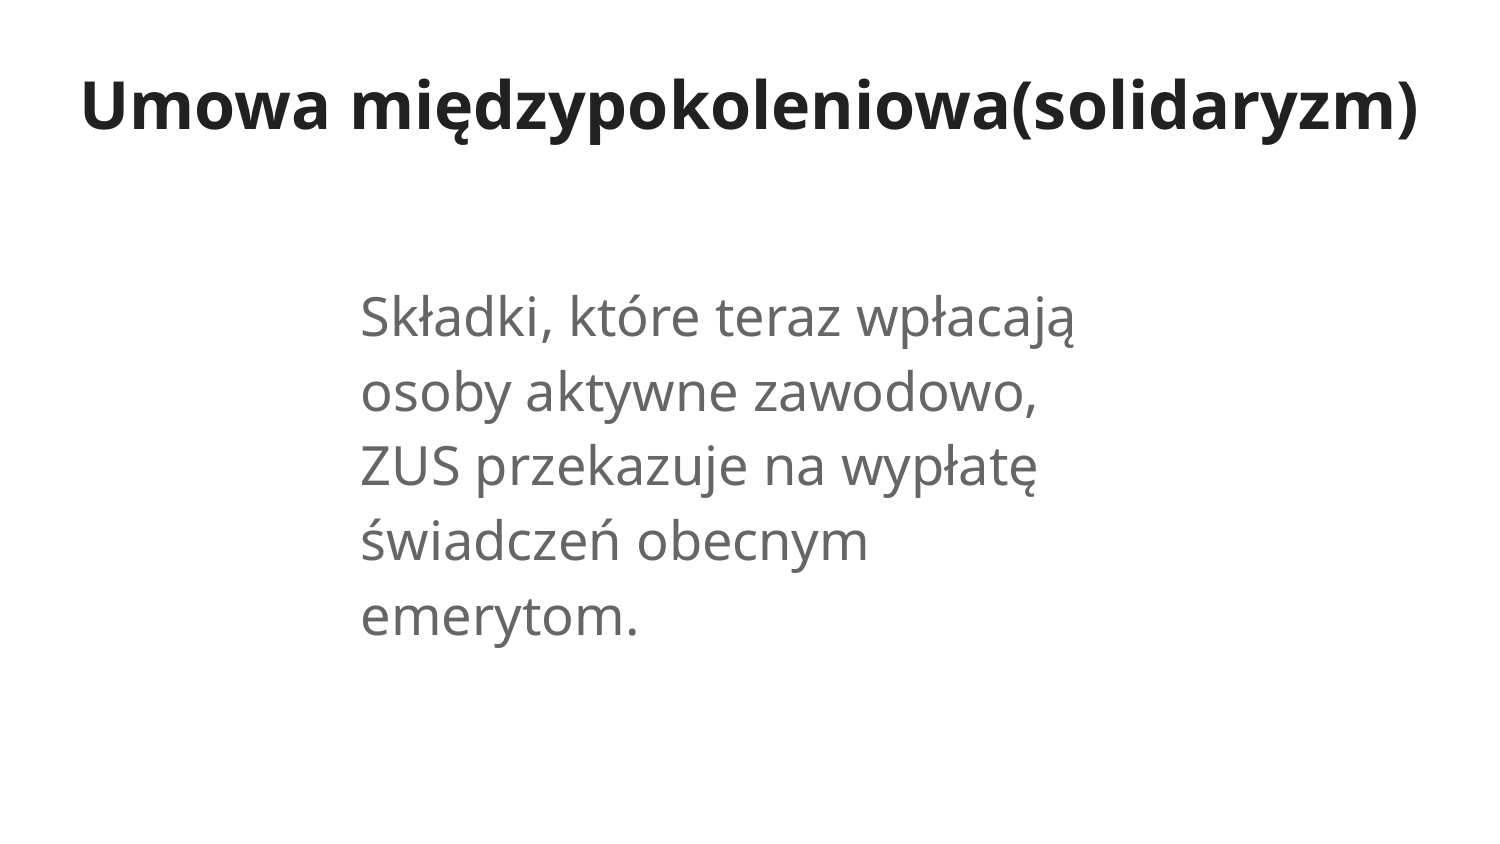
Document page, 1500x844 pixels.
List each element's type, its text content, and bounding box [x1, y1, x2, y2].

list Składki, które teraz wpłacają osoby aktywne zawodowo, ZUS przekazuje na wypłatę świadczeń obecnym emerytom. [345, 257, 1109, 570]
title Umowa międzypokoleniowa(solidaryzm) [51, 48, 1449, 180]
